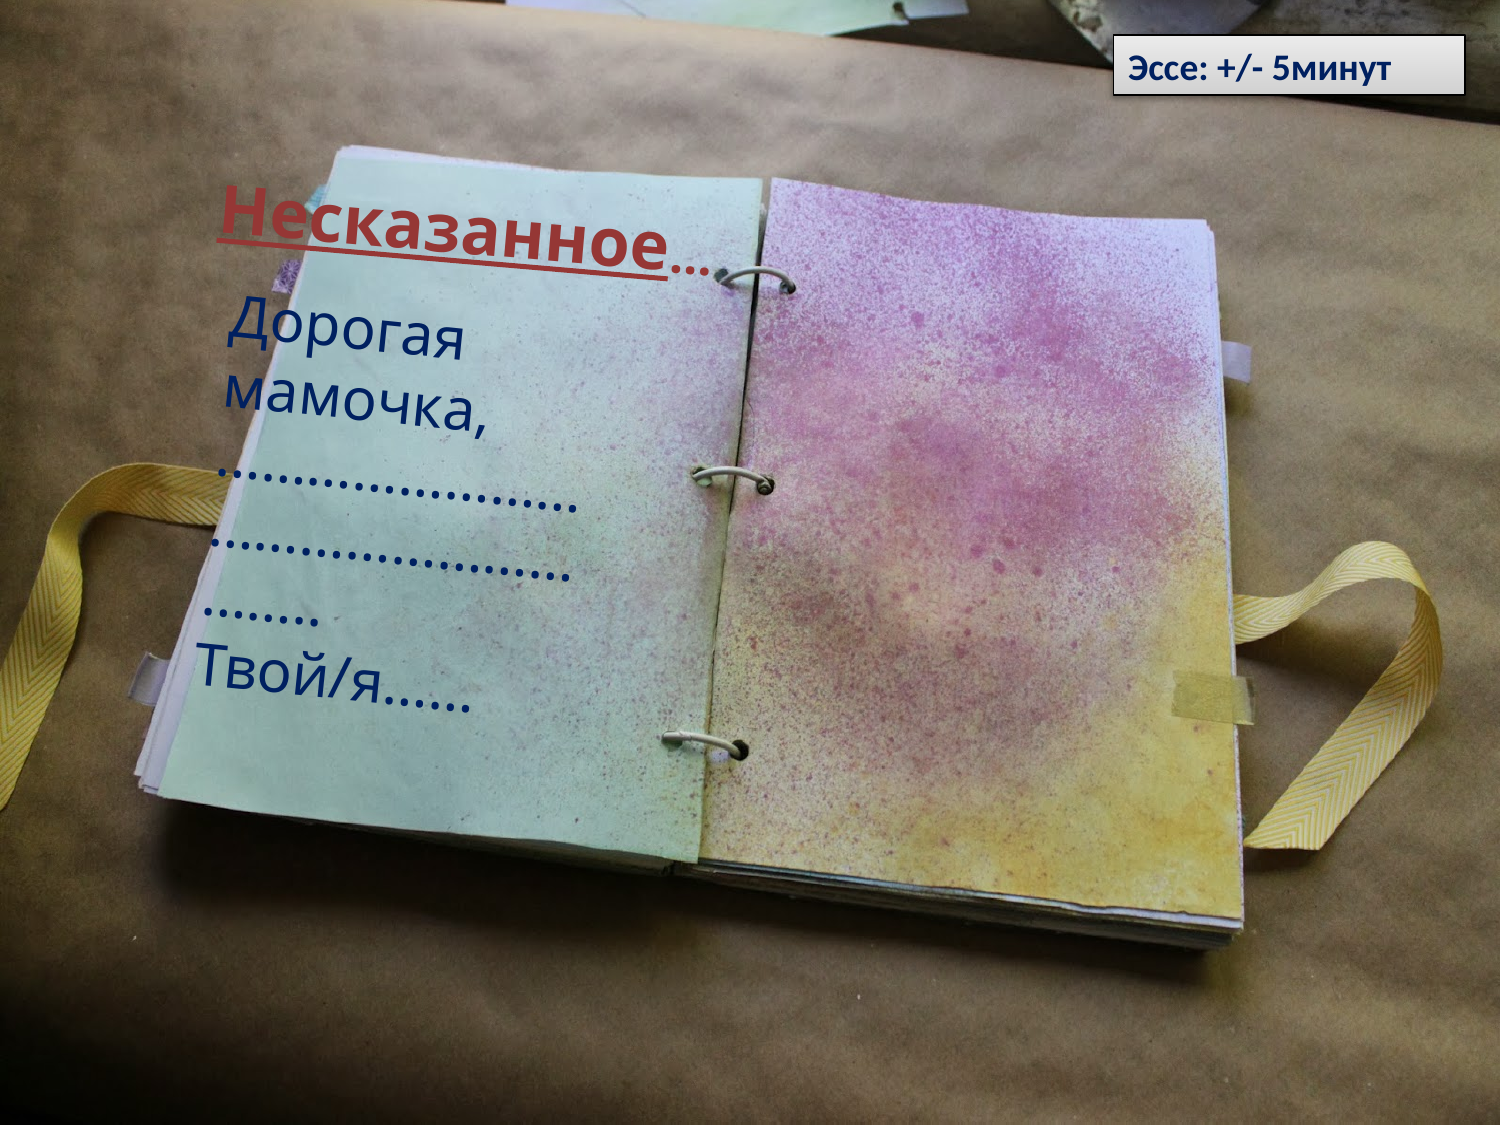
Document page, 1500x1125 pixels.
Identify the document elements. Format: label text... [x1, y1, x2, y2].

text_box Дорогая мамочка,……………………………………………….. Твой/я…… [176, 269, 645, 746]
picture [0, 0, 1500, 1125]
text_box Несказанное… [200, 157, 733, 298]
text_box Эссе: +/- 5минут [1113, 34, 1466, 96]
